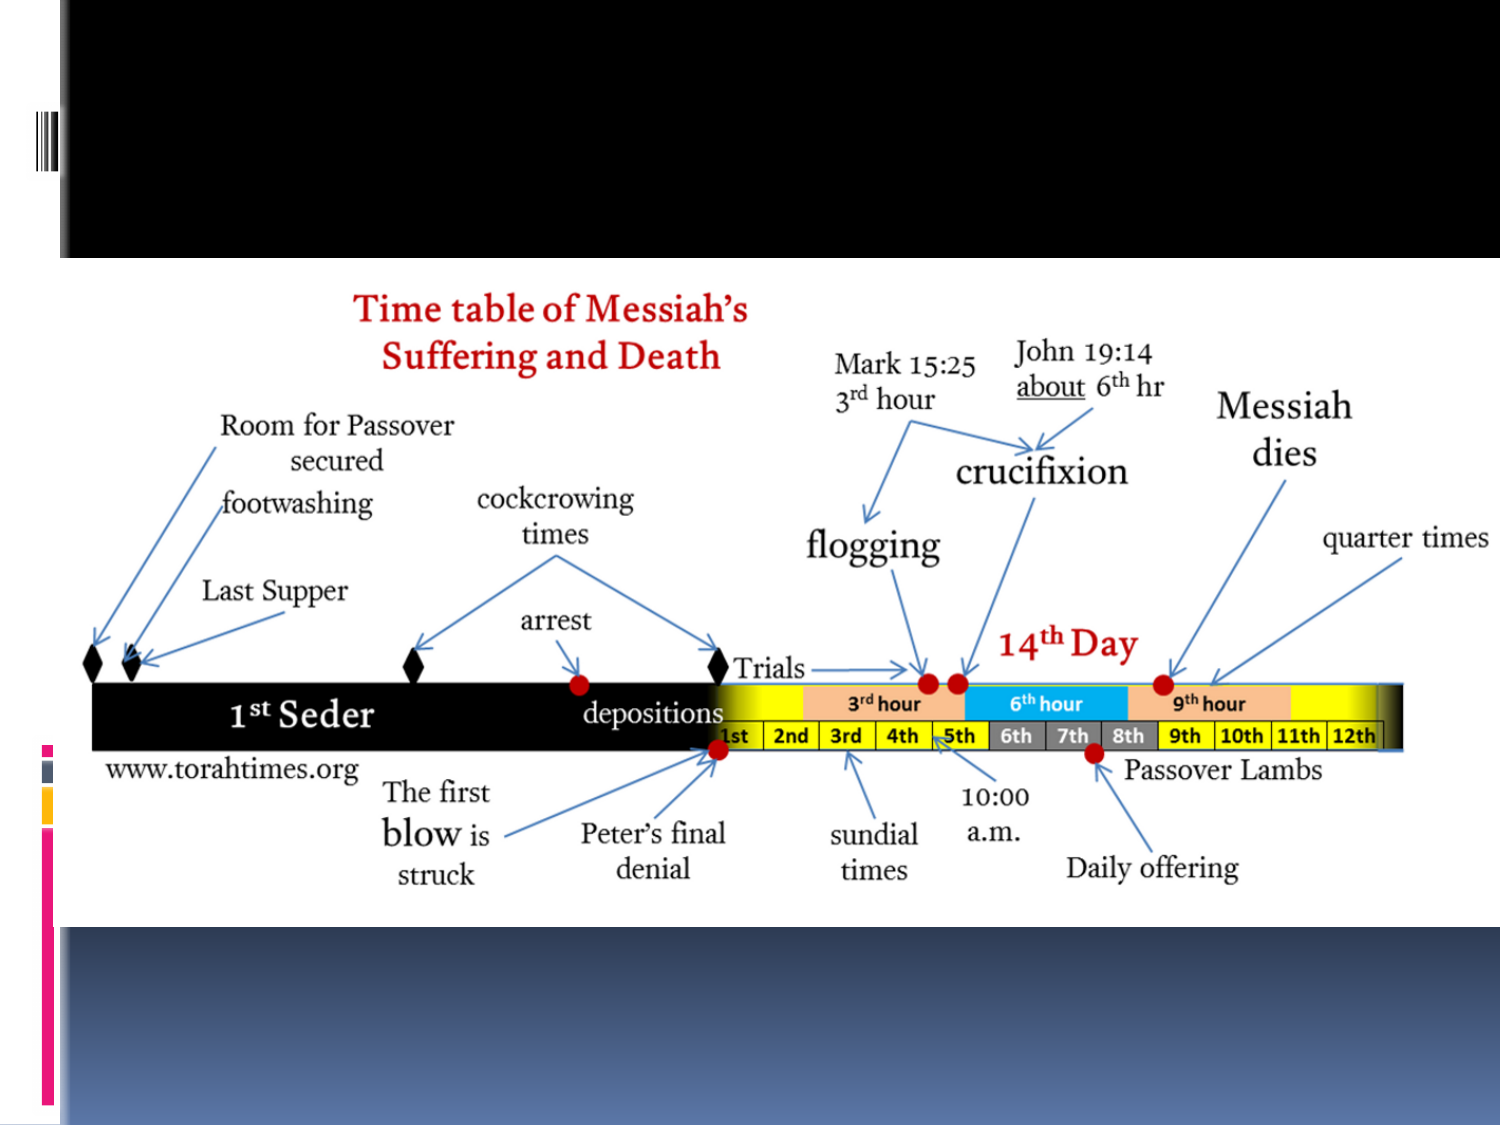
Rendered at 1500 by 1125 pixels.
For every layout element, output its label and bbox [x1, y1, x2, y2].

picture [53, 257, 1500, 927]
